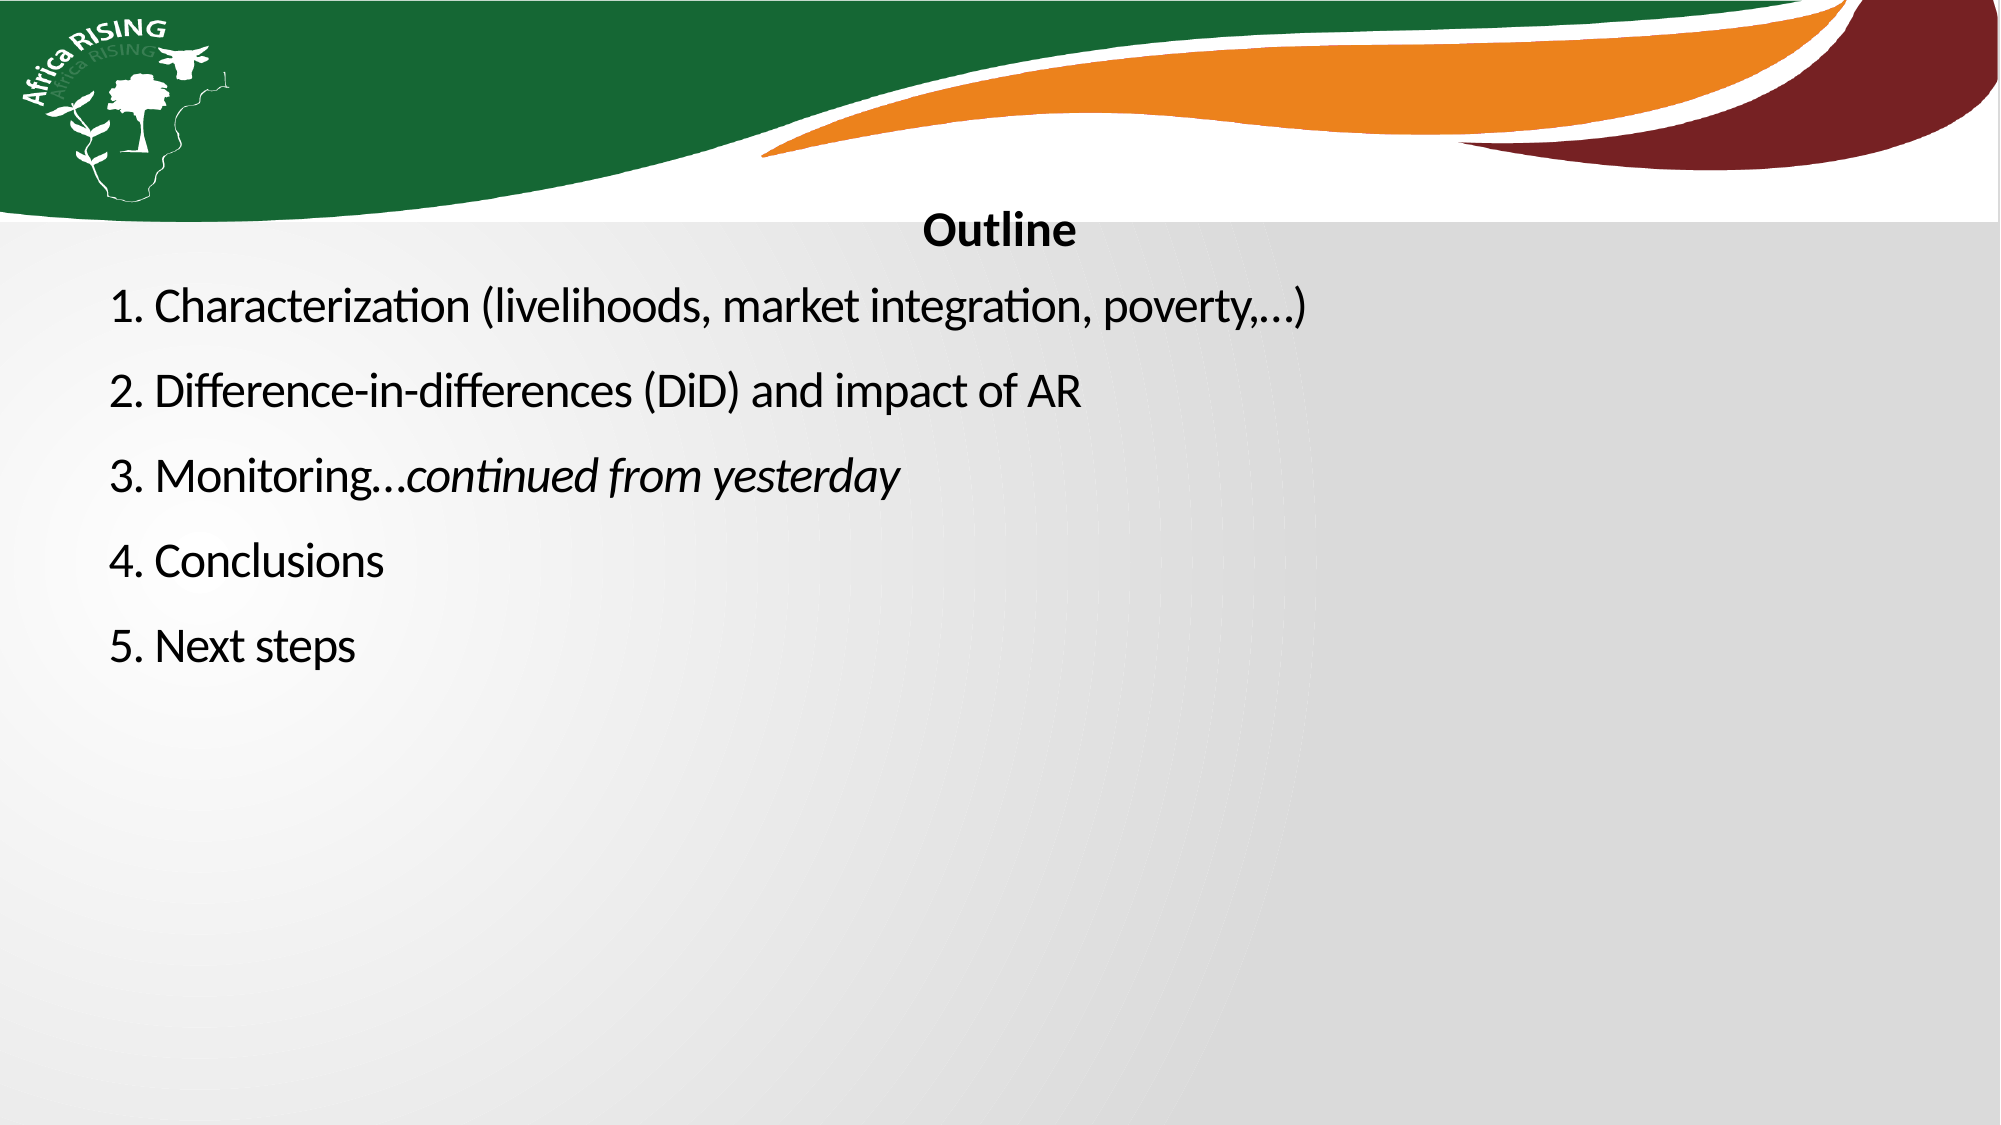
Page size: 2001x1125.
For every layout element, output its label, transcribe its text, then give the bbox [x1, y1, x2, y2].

text_box Outline [681, 189, 1319, 264]
text_box 1. Characterization (livelihoods, market integration, poverty,…) 2. Difference-in-differences (DiD) and impact of AR 3. Monitoring…continued from yesterday 4. Conclusions 5. Next steps [93, 265, 2000, 680]
picture [0, 0, 1998, 222]
